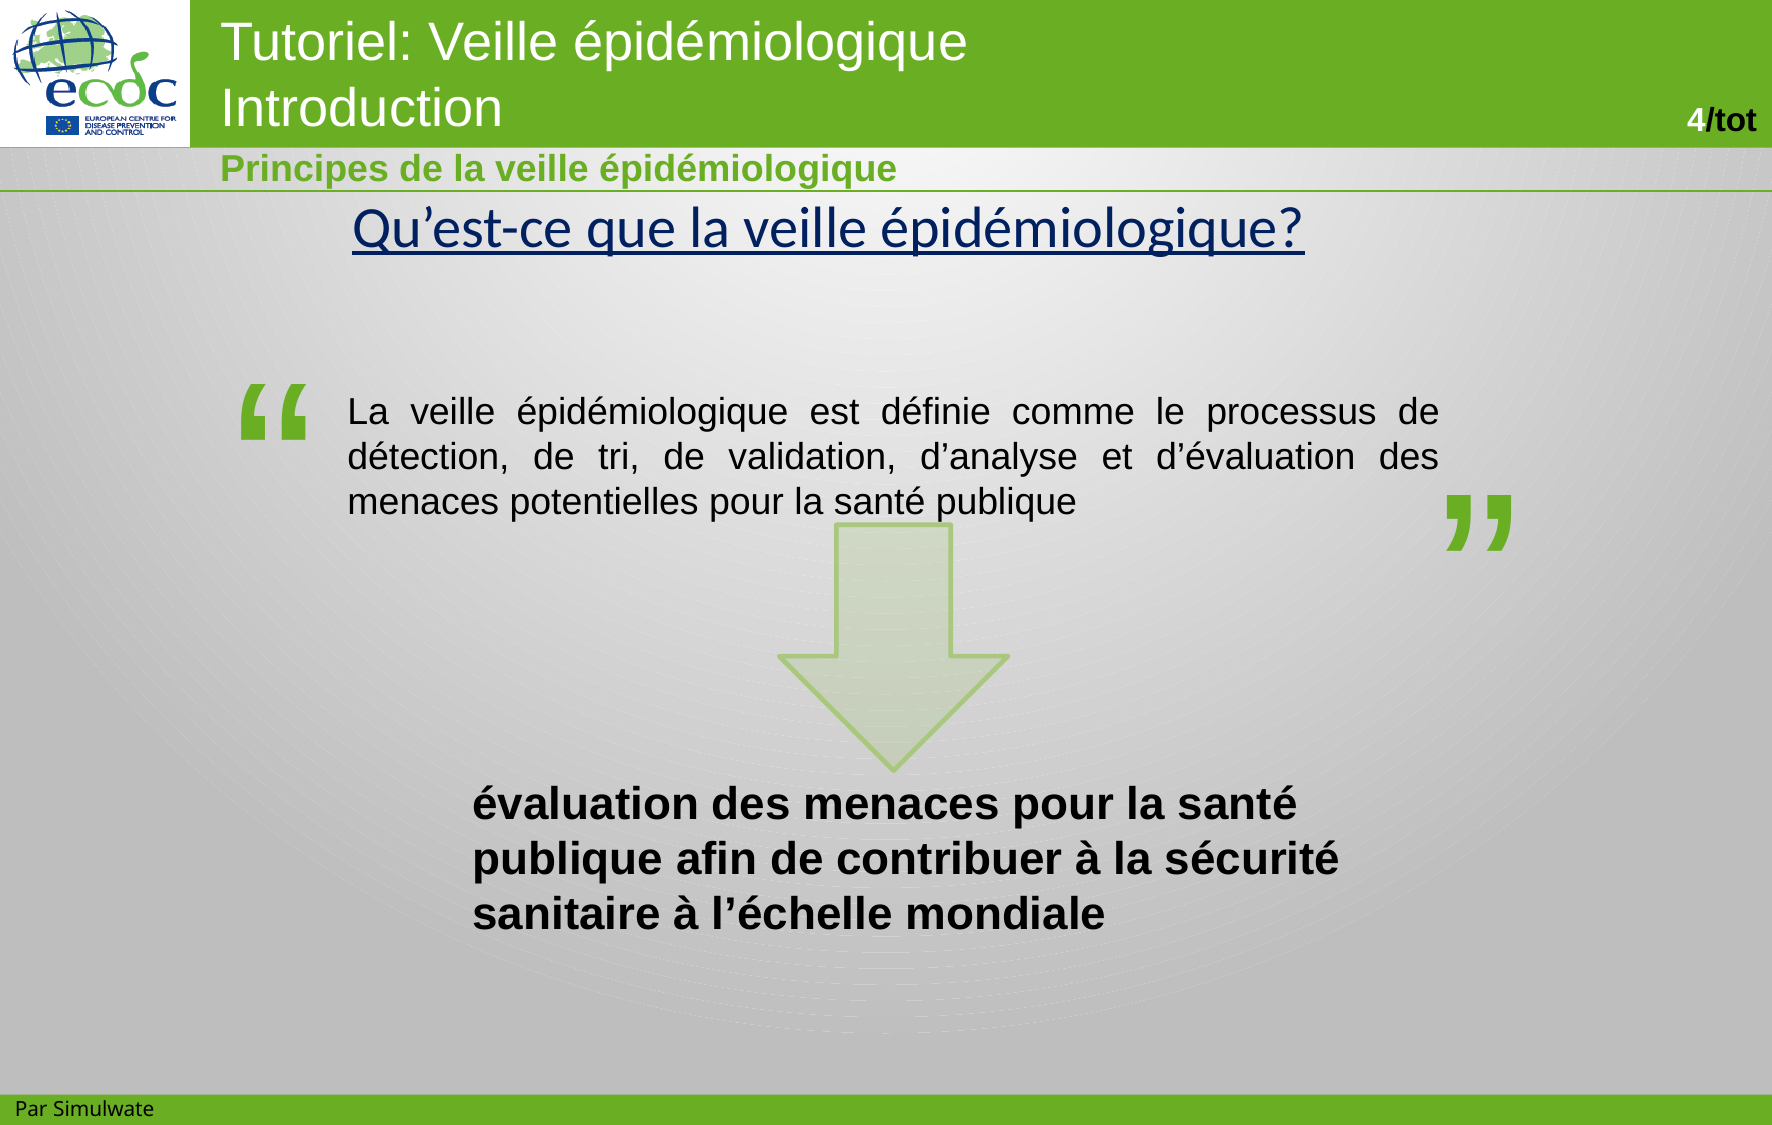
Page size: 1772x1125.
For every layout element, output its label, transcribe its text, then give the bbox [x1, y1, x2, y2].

text_box [779, 524, 1009, 771]
text_box Principes de la veille épidémiologique [205, 141, 1406, 198]
text_box Qu’est-ce que la veille épidémiologique? [287, 189, 1370, 268]
text_box La veille épidémiologique est définie comme le processus de détection, de tri, de validation, d’analyse et d’évaluation des menaces potentielles pour la santé publique [336, 379, 1455, 530]
picture [0, 0, 190, 147]
text_box évaluation des menaces pour la santé publique afin de contribuer à la sécurité sanitaire à l’échelle mondiale [457, 766, 1359, 946]
text_box “ [212, 333, 336, 618]
text_box ” [1417, 444, 1541, 730]
